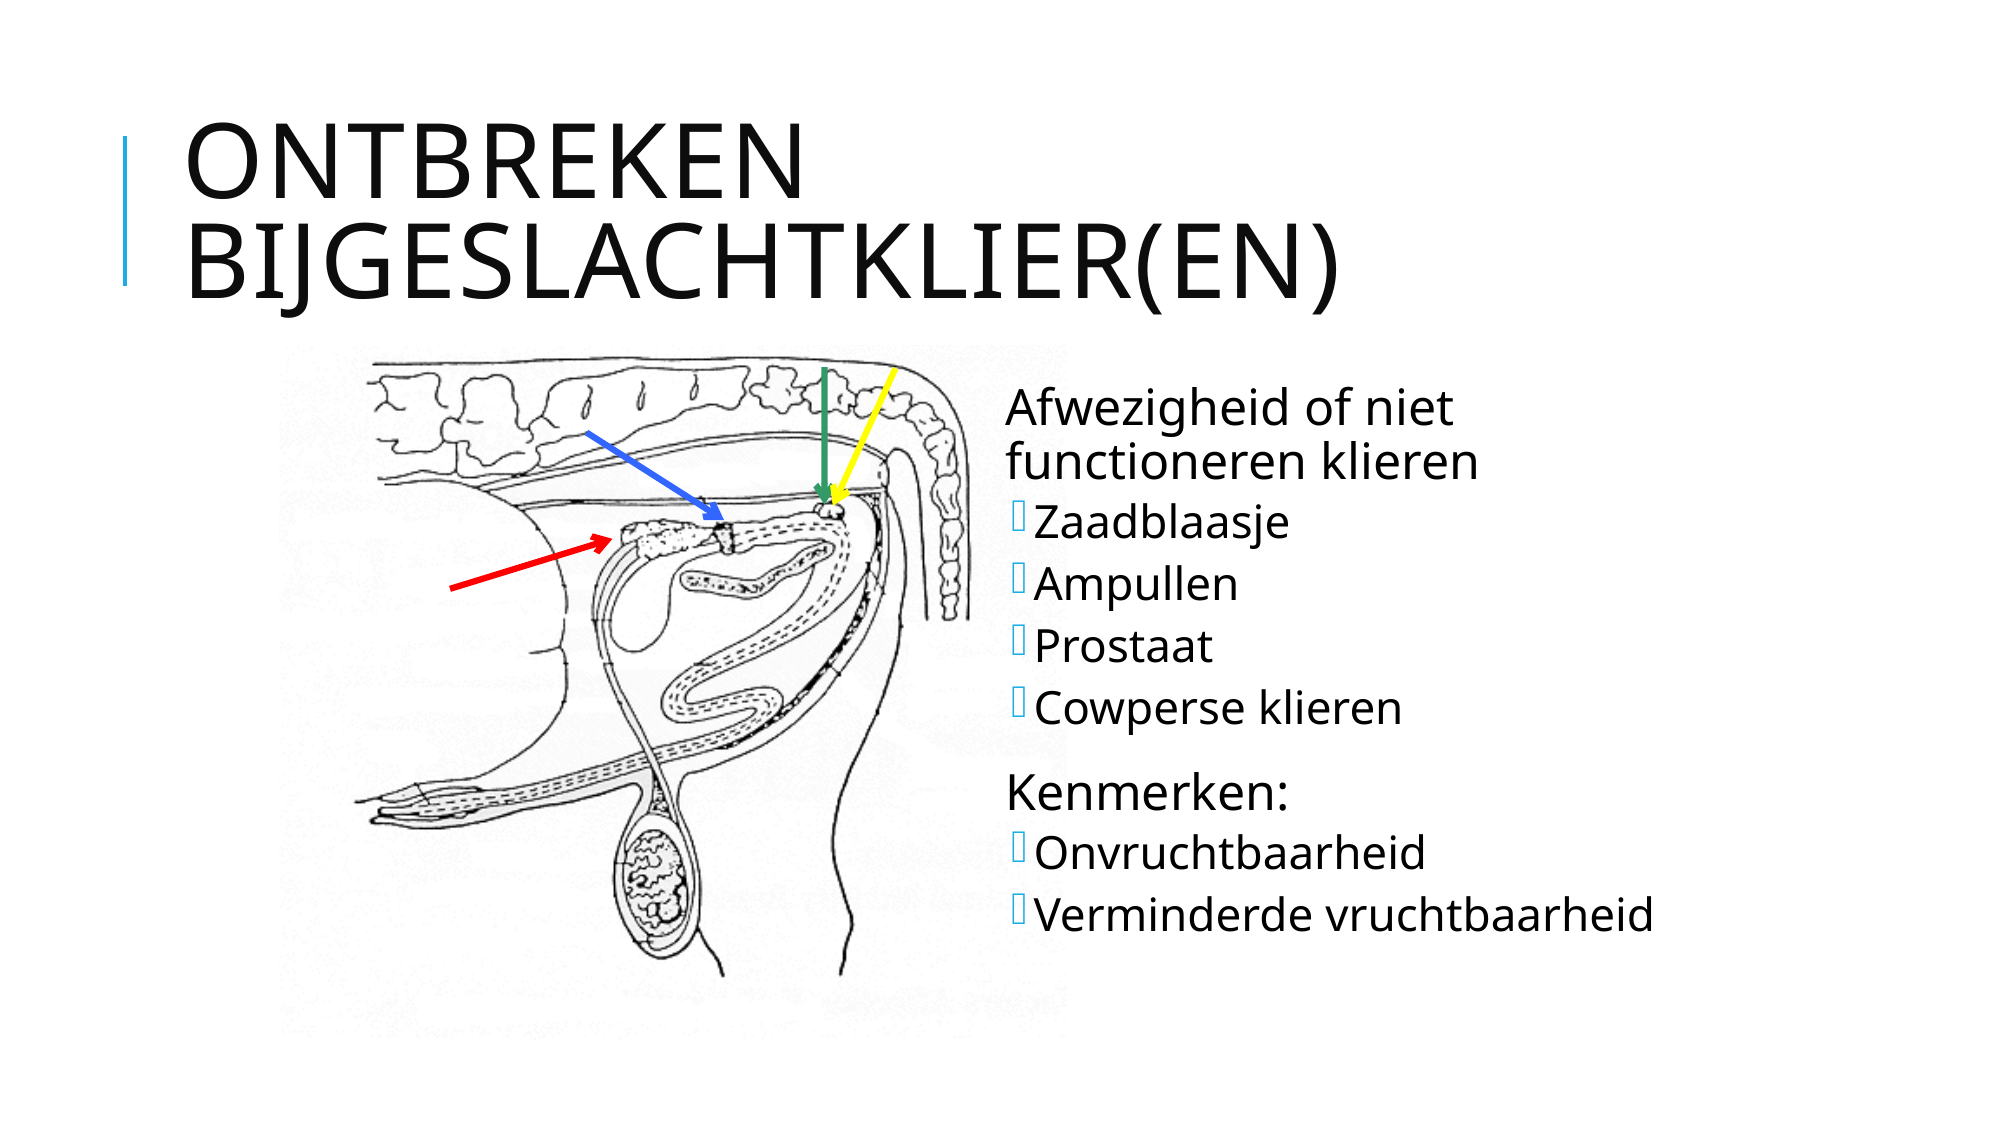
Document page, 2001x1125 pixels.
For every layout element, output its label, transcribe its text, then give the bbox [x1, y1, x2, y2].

list Afwezigheid of niet functioneren klieren Zaadblaasje Ampullen Prostaat Cowperse klieren Kenmerken: Onvruchtbaarheid Verminderde vruchtbaarheid [1073, 375, 1763, 1035]
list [279, 345, 1068, 1040]
title Ontbreken bijgeslachtklier(en) [168, 96, 1763, 342]
